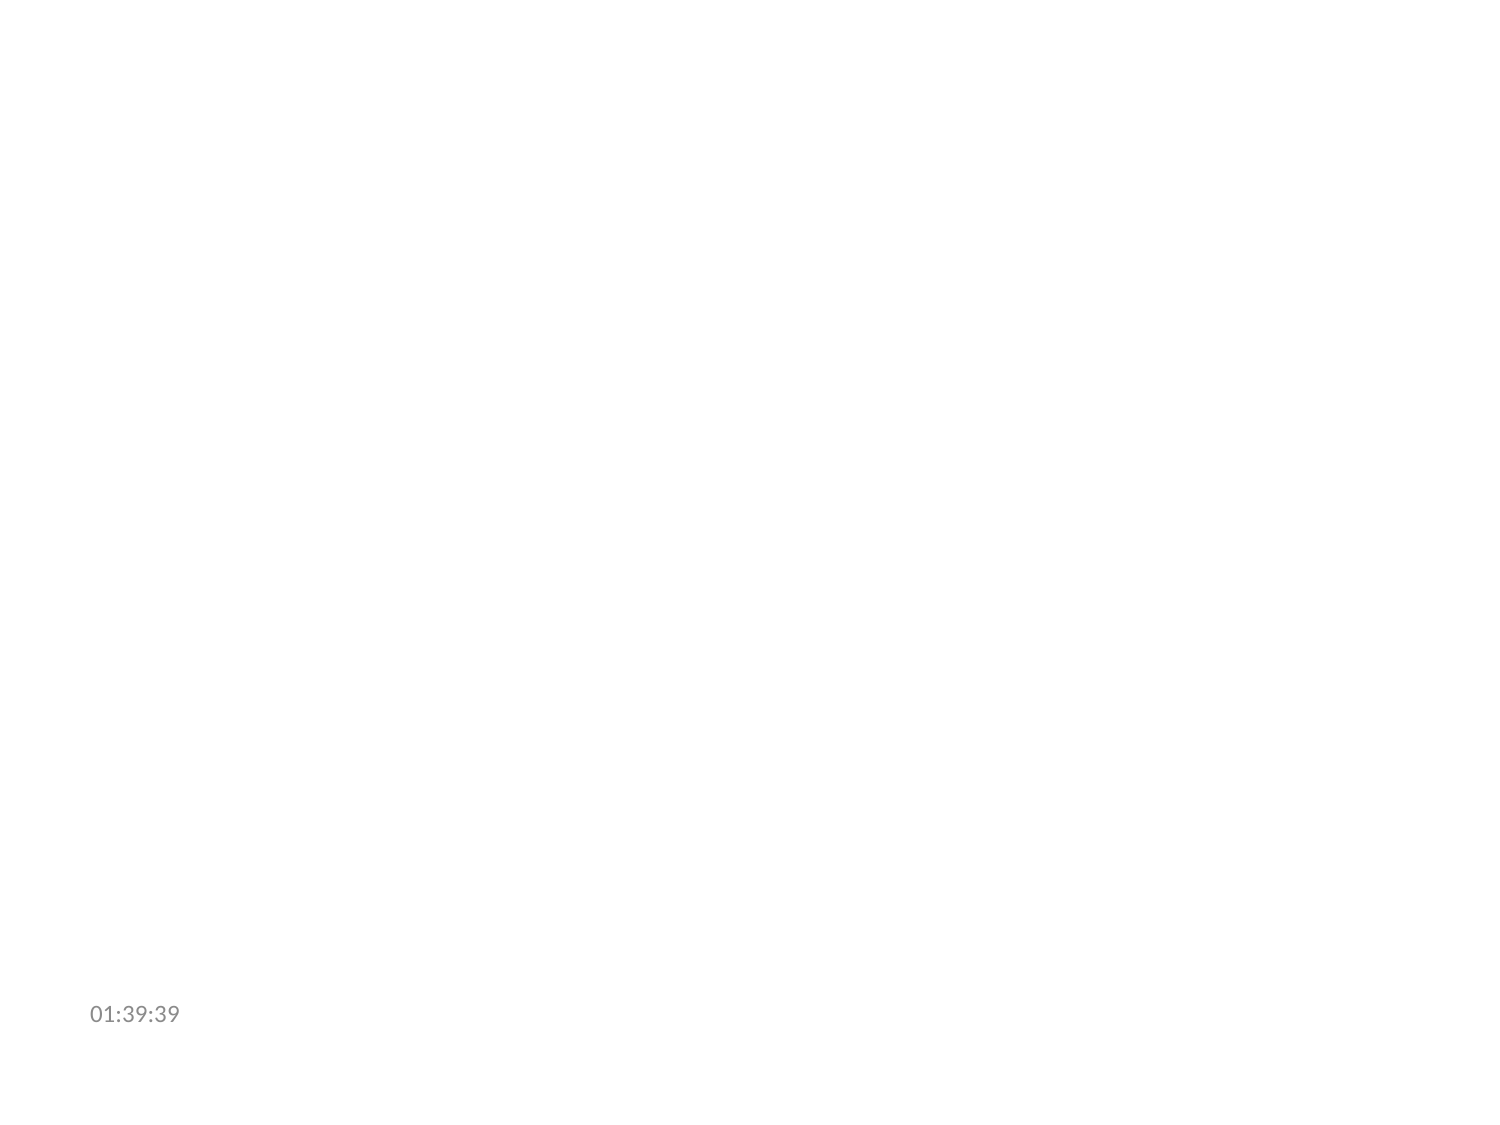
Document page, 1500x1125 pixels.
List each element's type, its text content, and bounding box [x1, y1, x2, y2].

text_box 15:35:09 [75, 982, 425, 1043]
